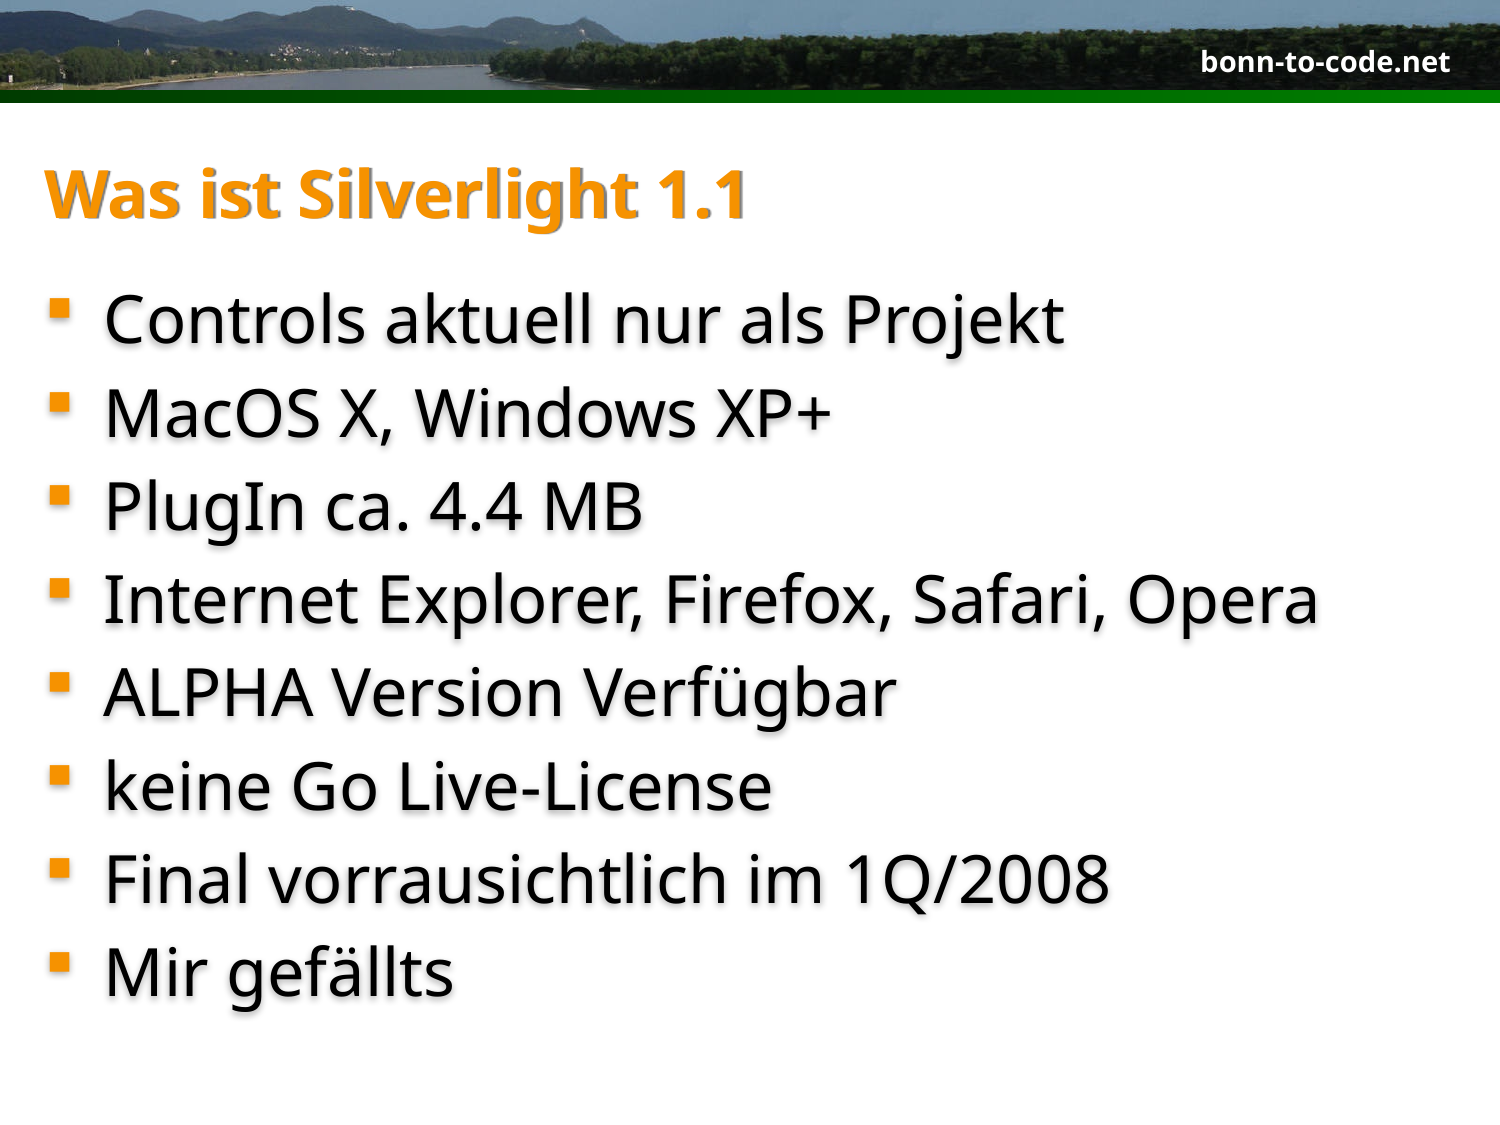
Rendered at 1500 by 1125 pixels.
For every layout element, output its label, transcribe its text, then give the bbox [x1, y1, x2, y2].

list Controls aktuell nur als Projekt MacOS X, Windows XP+ PlugIn ca. 4.4 MB Internet Explorer, Firefox, Safari, Opera ALPHA Version Verfügbar keine Go Live-License Final vorrausichtlich im 1Q/2008 Mir gefällts [29, 269, 1471, 1125]
picture [0, 0, 1500, 90]
title Was ist Silverlight 1.1 [29, 113, 1471, 269]
